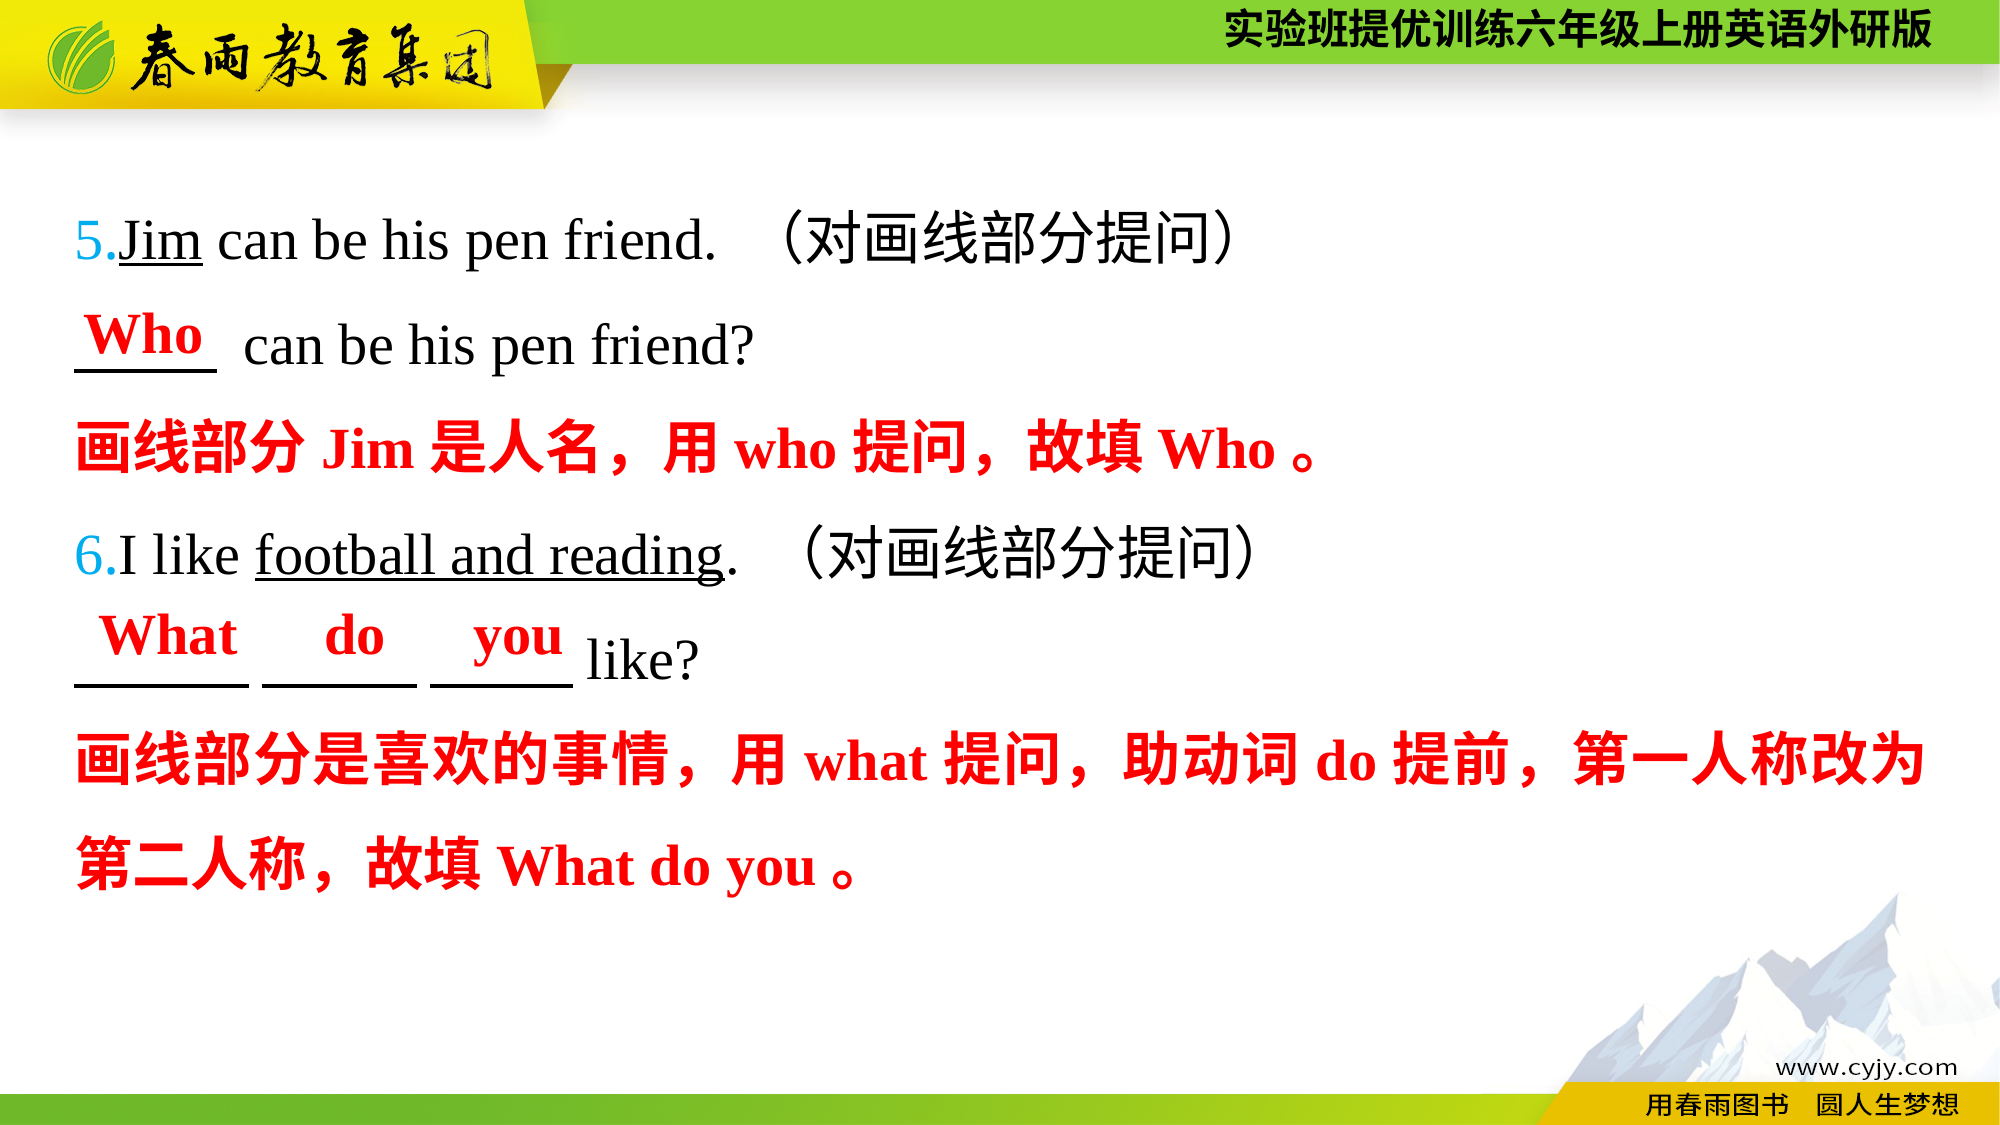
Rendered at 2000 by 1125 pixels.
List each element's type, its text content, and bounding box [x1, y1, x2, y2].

list 5.Jim can be his pen friend. （对画线部分提问） can be his pen friend? 6.I like football and reading. （对画线部分提问） like? [59, 158, 1944, 679]
text_box 画线部分Jim是人名，用who提问，故填Who。 [59, 367, 1496, 488]
text_box Who [68, 287, 219, 367]
picture [0, 0, 2000, 1125]
text_box What do you [83, 588, 580, 674]
text_box 画线部分是喜欢的事情，用what提问，助动词do提前，第一人称改为第二人称，故填What do you。 [59, 679, 1944, 905]
